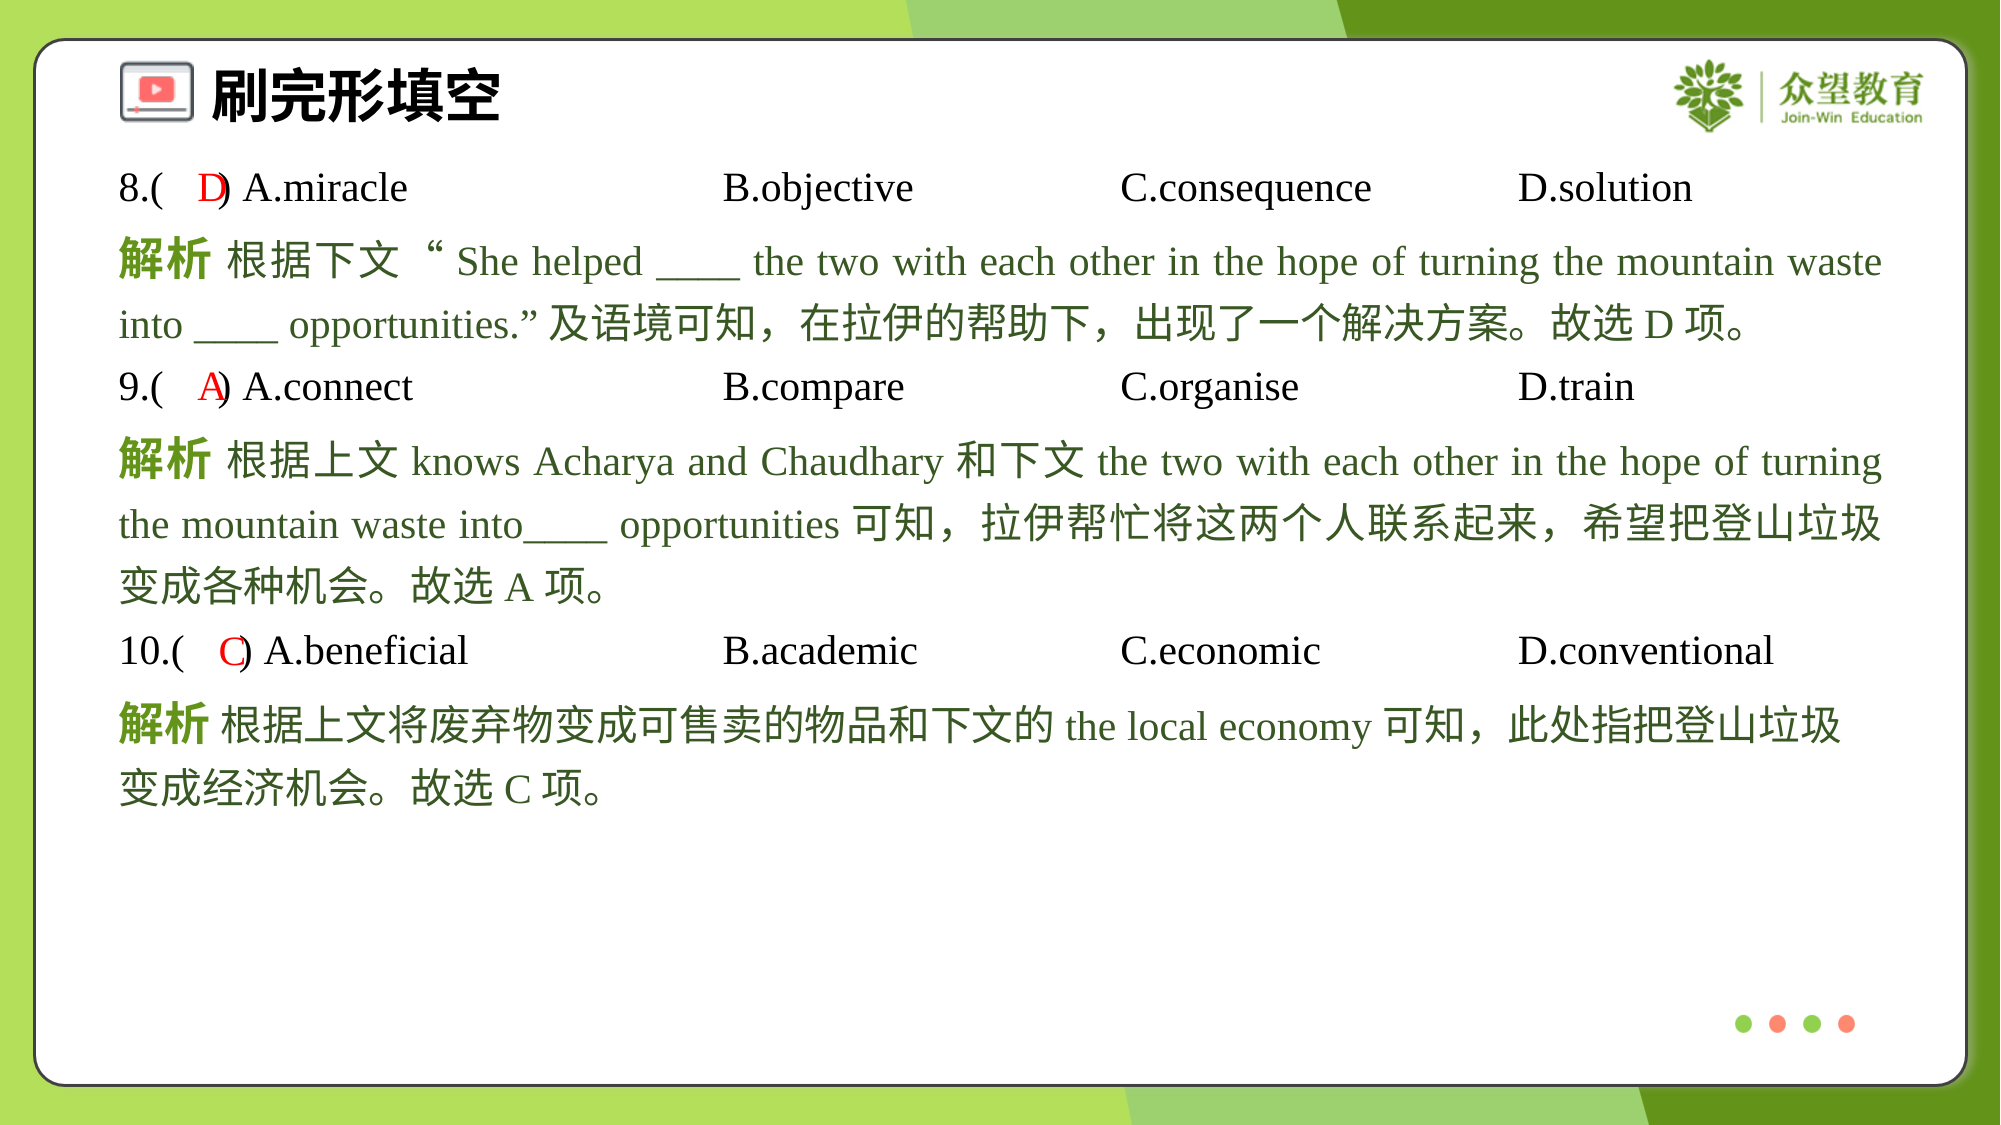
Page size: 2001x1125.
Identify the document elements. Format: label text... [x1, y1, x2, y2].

text_box 10.( ) A.beneficial B.academic C.economic D.conventional [118, 610, 213, 668]
text_box A [192, 346, 233, 404]
text_box 10.( ) A.beneficial B.academic C.economic D.conventional [252, 610, 1883, 668]
text_box 9.( ) A.connect B.compare C.organise D.train [118, 346, 192, 404]
text_box 8.( ) A.miracle B.objective C.consequence D.solution [118, 146, 192, 204]
text_box D [192, 146, 233, 205]
text_box 解析 根据上文将废弃物变成可售卖的物品和下文的the local economy可知，此处指把登山垃圾变成经济机会。故选C项。 [118, 680, 1883, 807]
text_box 8.( ) A.miracle B.objective C.consequence D.solution [233, 146, 1883, 204]
text_box 解析 根据上文knows Acharya and Chaudhary和下文the two with each other in the hope of turning the mountain waste into____ opportunities可知，拉伊帮忙将这两个人联系起来，希望把登山垃圾变成各种机会。故选A项。 [118, 415, 1883, 605]
text_box 9.( ) A.connect B.compare C.organise D.train [233, 346, 1883, 404]
text_box C [213, 610, 252, 669]
text_box 解析 根据下文“She helped ____ the two with each other in the hope of turning the mountain waste into ____ opportunities.”及语境可知，在拉伊的帮助下，出现了一个解决方案。故选D项。 [118, 215, 1883, 342]
picture [0, 0, 2000, 1125]
